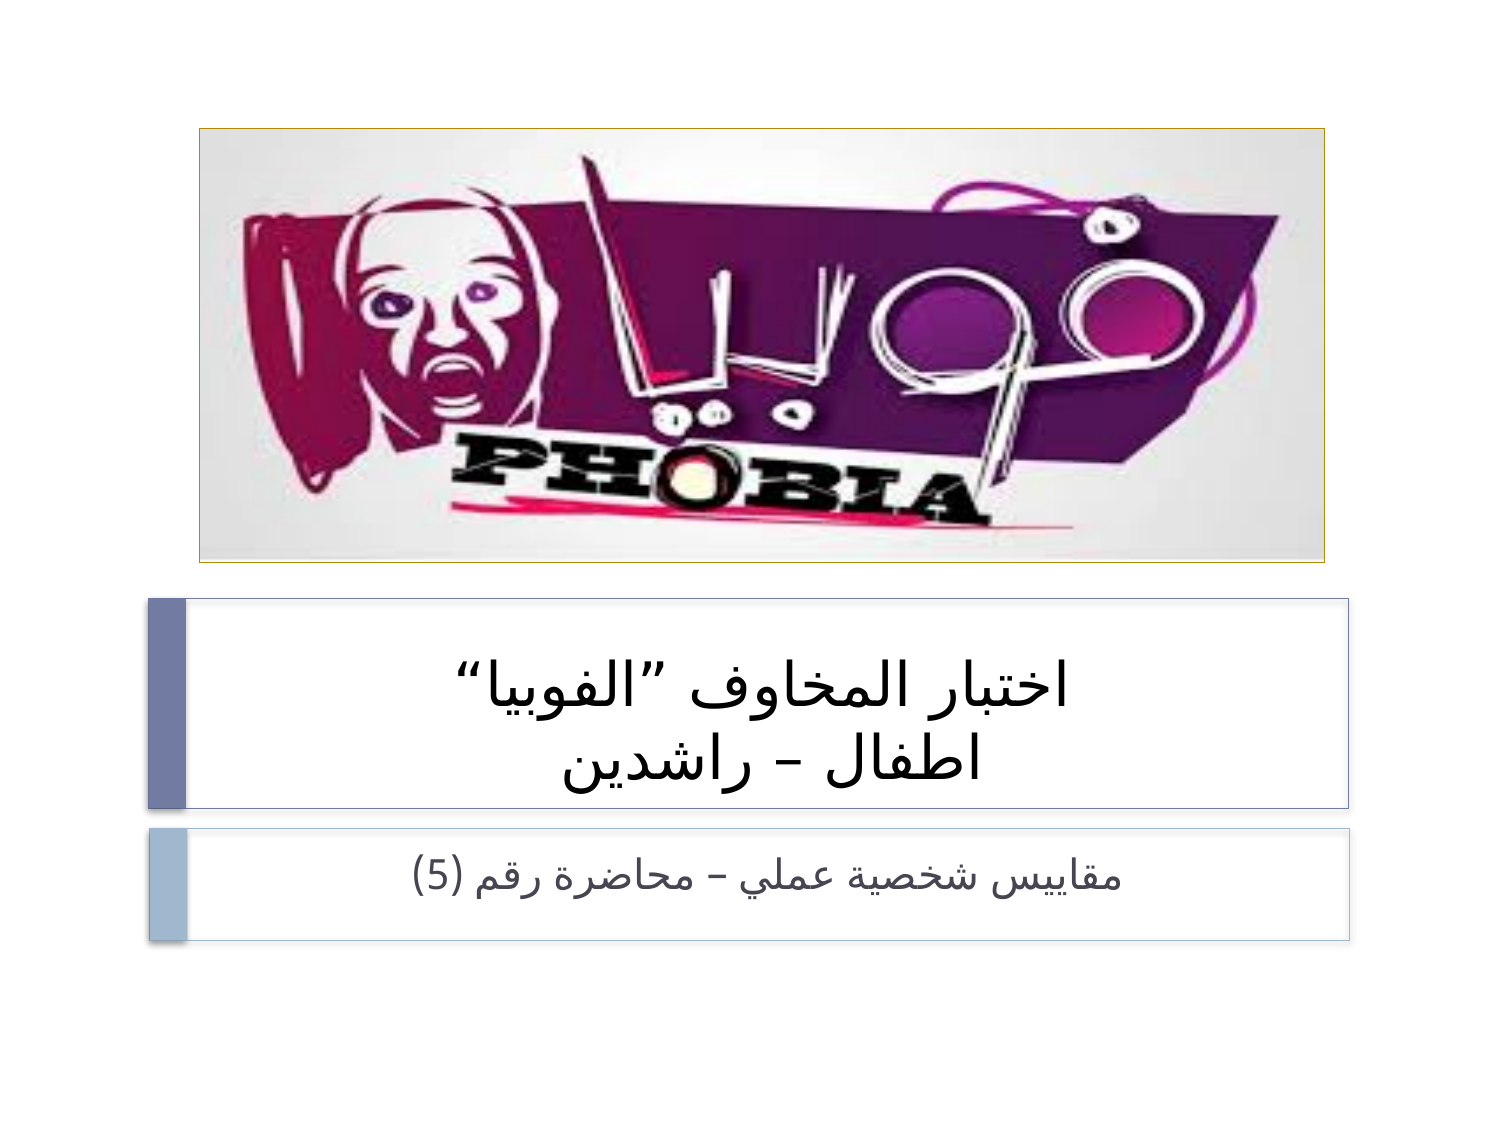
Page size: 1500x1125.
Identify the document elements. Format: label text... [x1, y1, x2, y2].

picture [198, 128, 1325, 563]
subtitle مقاييس شخصية عملي – محاضرة رقم (5) [200, 840, 1325, 929]
title اختبار المخاوف ”الفوبيا“ اطفال – راشدين [200, 637, 1325, 800]
